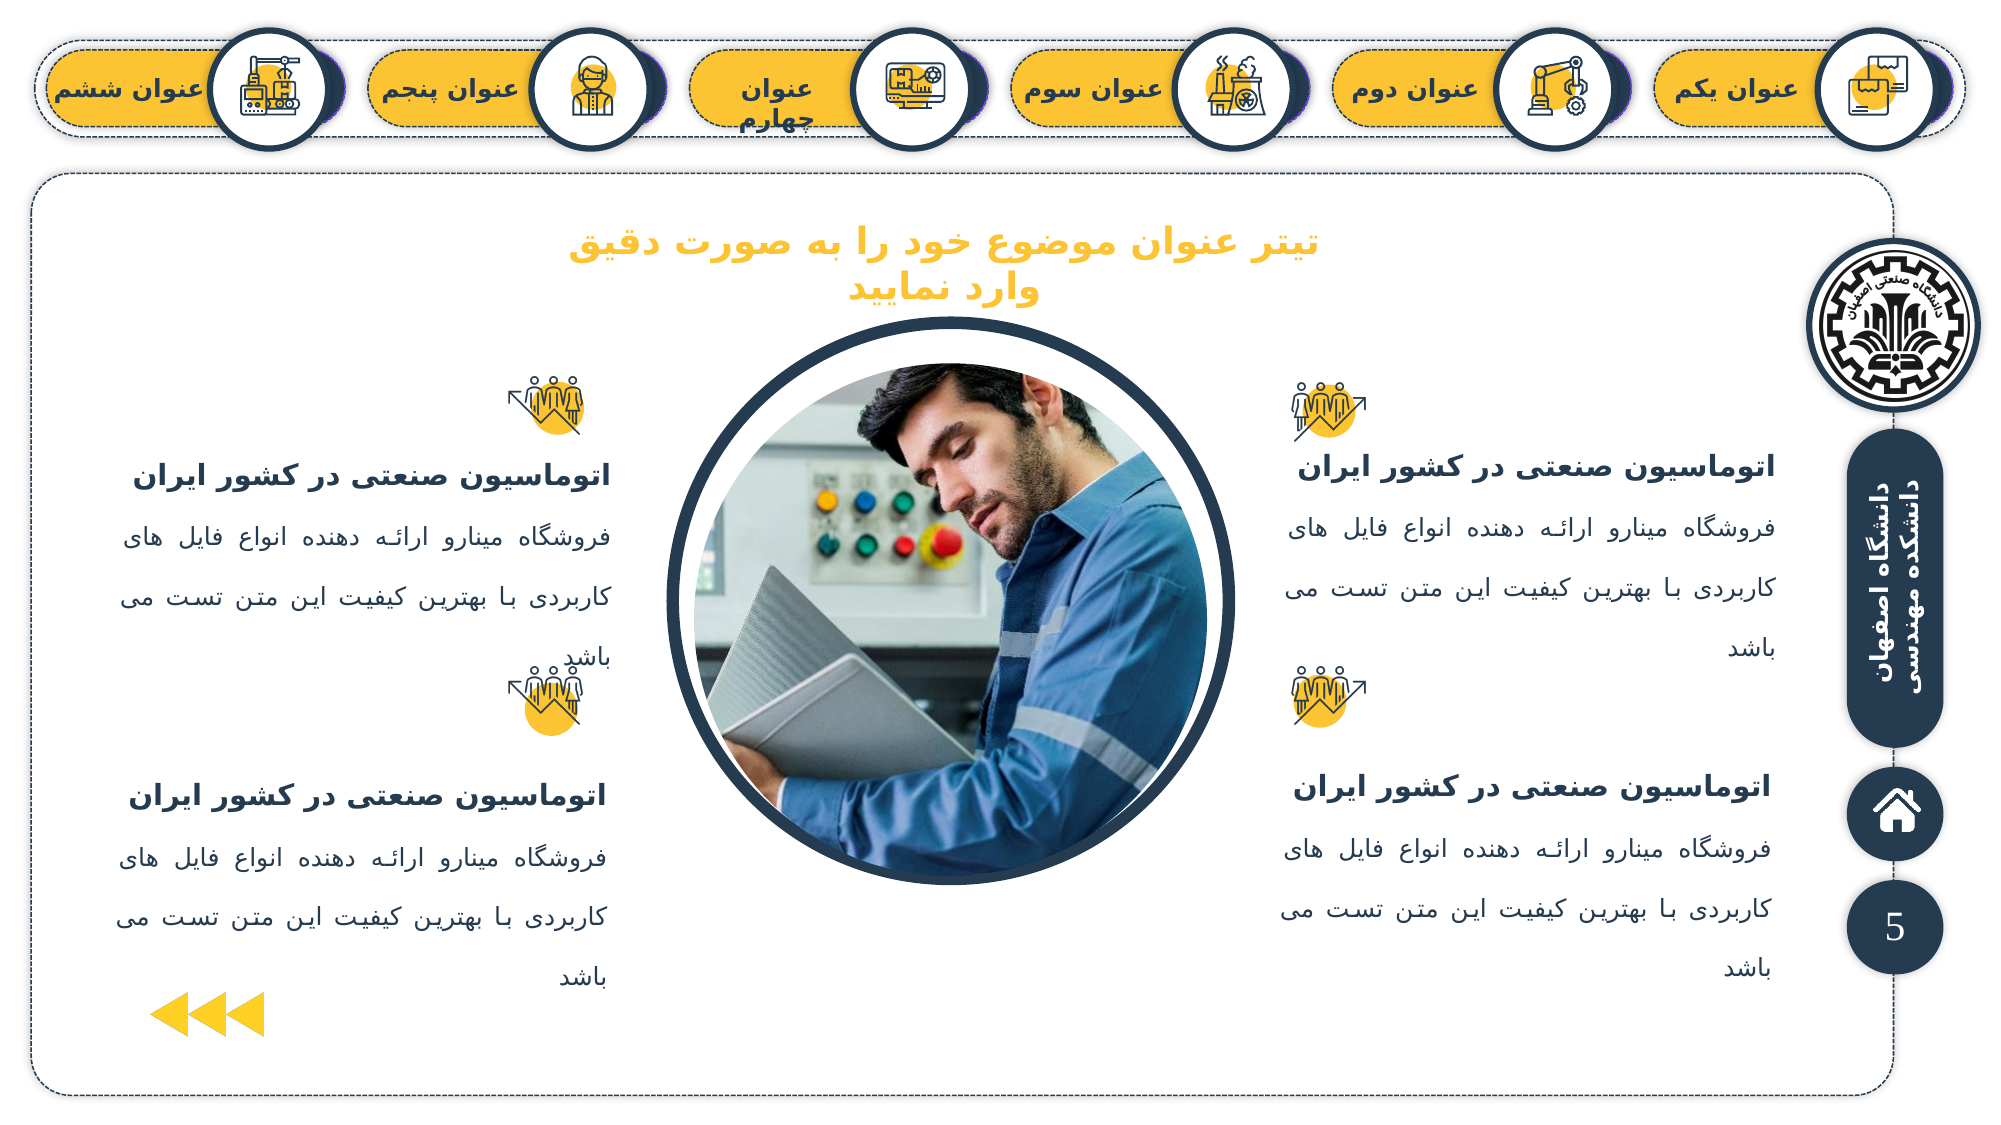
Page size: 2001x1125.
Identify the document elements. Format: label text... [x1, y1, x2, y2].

text_box عنوان یکم [1645, 65, 1829, 110]
text_box [614, 75, 618, 100]
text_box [1207, 55, 1267, 116]
text_box اتوماسیون صنعتی در کشور ایران فروشگاه مینارو ارائه دهنده انواع فایل های کاربردی با بهترین کیفیت این متن تست می باشد [1266, 404, 1791, 669]
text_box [1287, 369, 1371, 453]
text_box تیتر عنوان موضوع خود را به صورت دقیق وارد نمایید [509, 209, 1379, 315]
text_box عنوان پنجم [358, 65, 543, 110]
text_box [240, 55, 301, 116]
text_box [1287, 653, 1371, 736]
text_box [503, 653, 587, 736]
text_box دانشگاه اصفهان دانشکده مهندسی [1855, 426, 1931, 748]
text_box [885, 62, 946, 109]
text_box عنوان ششم [37, 65, 221, 110]
picture [693, 363, 1208, 877]
text_box [665, 478, 693, 724]
text_box عنوان دوم [1323, 65, 1507, 110]
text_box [503, 363, 587, 446]
picture [1873, 786, 1921, 833]
text_box [1208, 477, 1237, 725]
picture [1819, 250, 1970, 402]
text_box اتوماسیون صنعتی در کشور ایران فروشگاه مینارو ارائه دهنده انواع فایل های کاربردی با بهترین کیفیت این متن تست می باشد [1261, 724, 1787, 990]
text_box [572, 55, 614, 116]
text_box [1527, 55, 1588, 116]
text_box اتوماسیون صنعتی در کشور ایران فروشگاه مینارو ارائه دهنده انواع فایل های کاربردی با بهترین کیفیت این متن تست می باشد [97, 733, 623, 999]
text_box اتوماسیون صنعتی در کشور ایران فروشگاه مینارو ارائه دهنده انواع فایل های کاربردی با بهترین کیفیت این متن تست می باشد [101, 413, 627, 678]
text_box [793, 315, 1109, 363]
slide_number 5 [1846, 891, 1944, 952]
text_box [878, 877, 1023, 887]
picture [150, 992, 264, 1037]
text_box عنوان سوم [1002, 65, 1186, 110]
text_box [1848, 55, 1909, 116]
text_box عنوان چهارم [690, 65, 864, 140]
